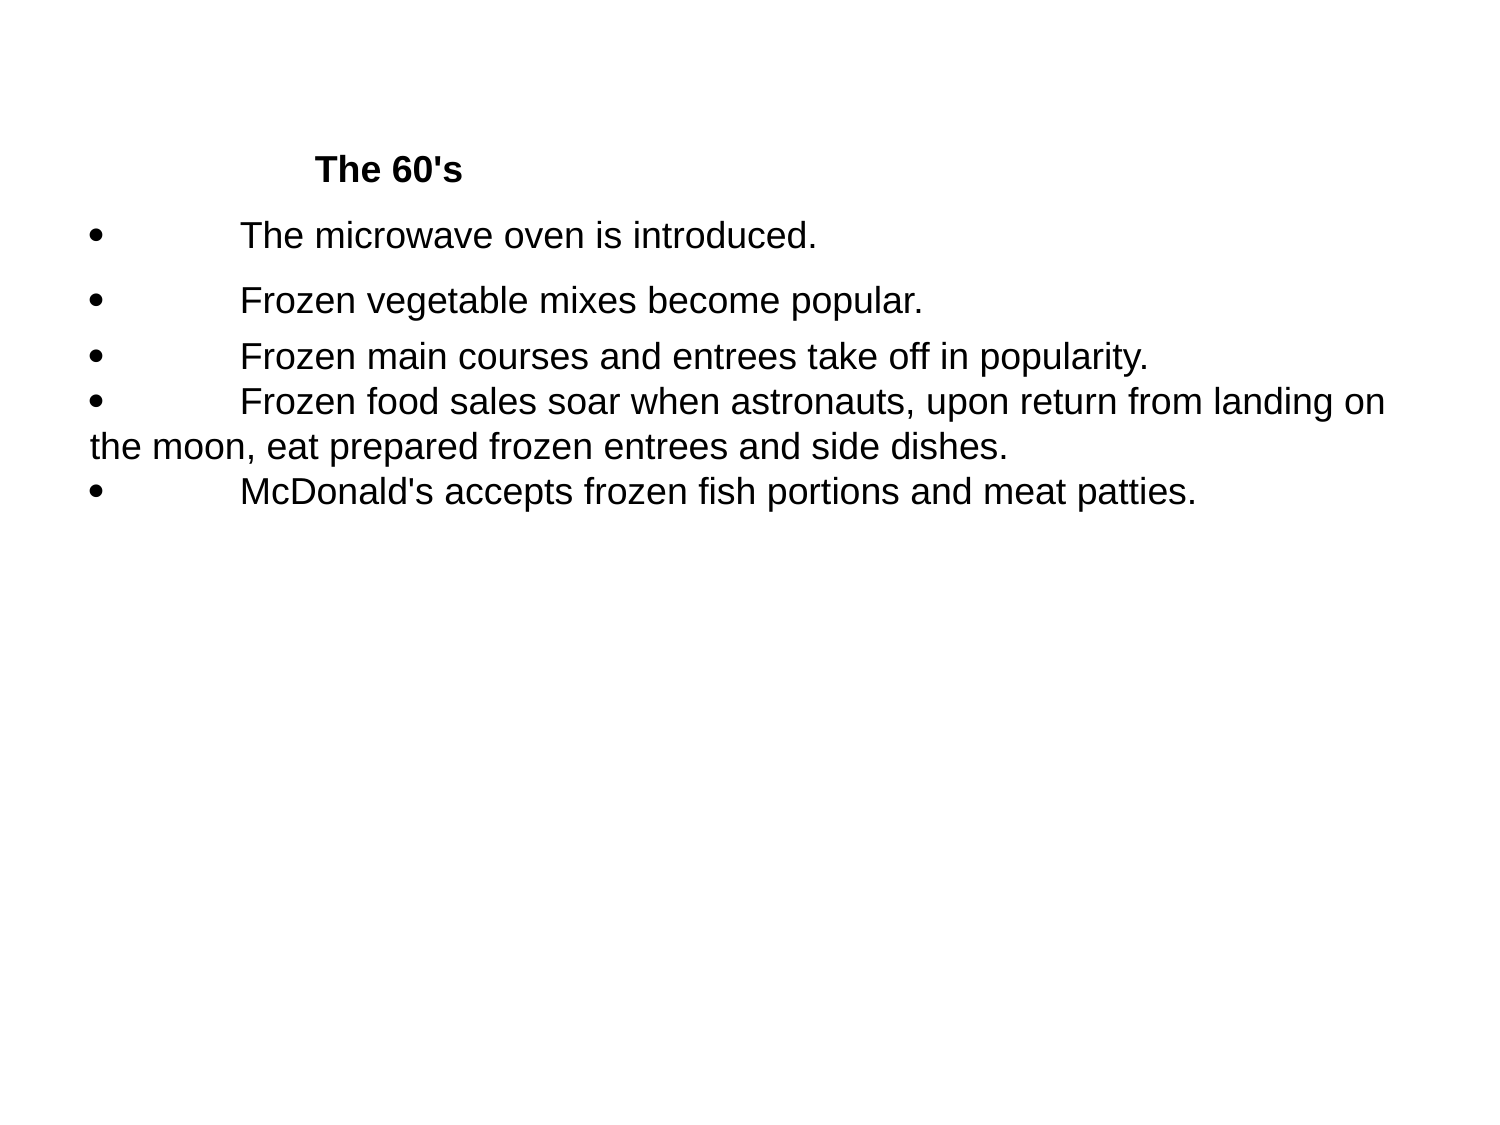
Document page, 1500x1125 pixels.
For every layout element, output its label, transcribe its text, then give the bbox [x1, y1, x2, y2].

text_box The 60's  The microwave oven is introduced.  Frozen vegetable mixes become popular.  Frozen main courses and entrees take off in popularity.  Frozen food sales soar when astronauts, upon return from landing on the moon, eat prepared frozen entrees and side dishes.  McDonald's accepts frozen fish portions and meat patties. [74, 137, 1438, 565]
